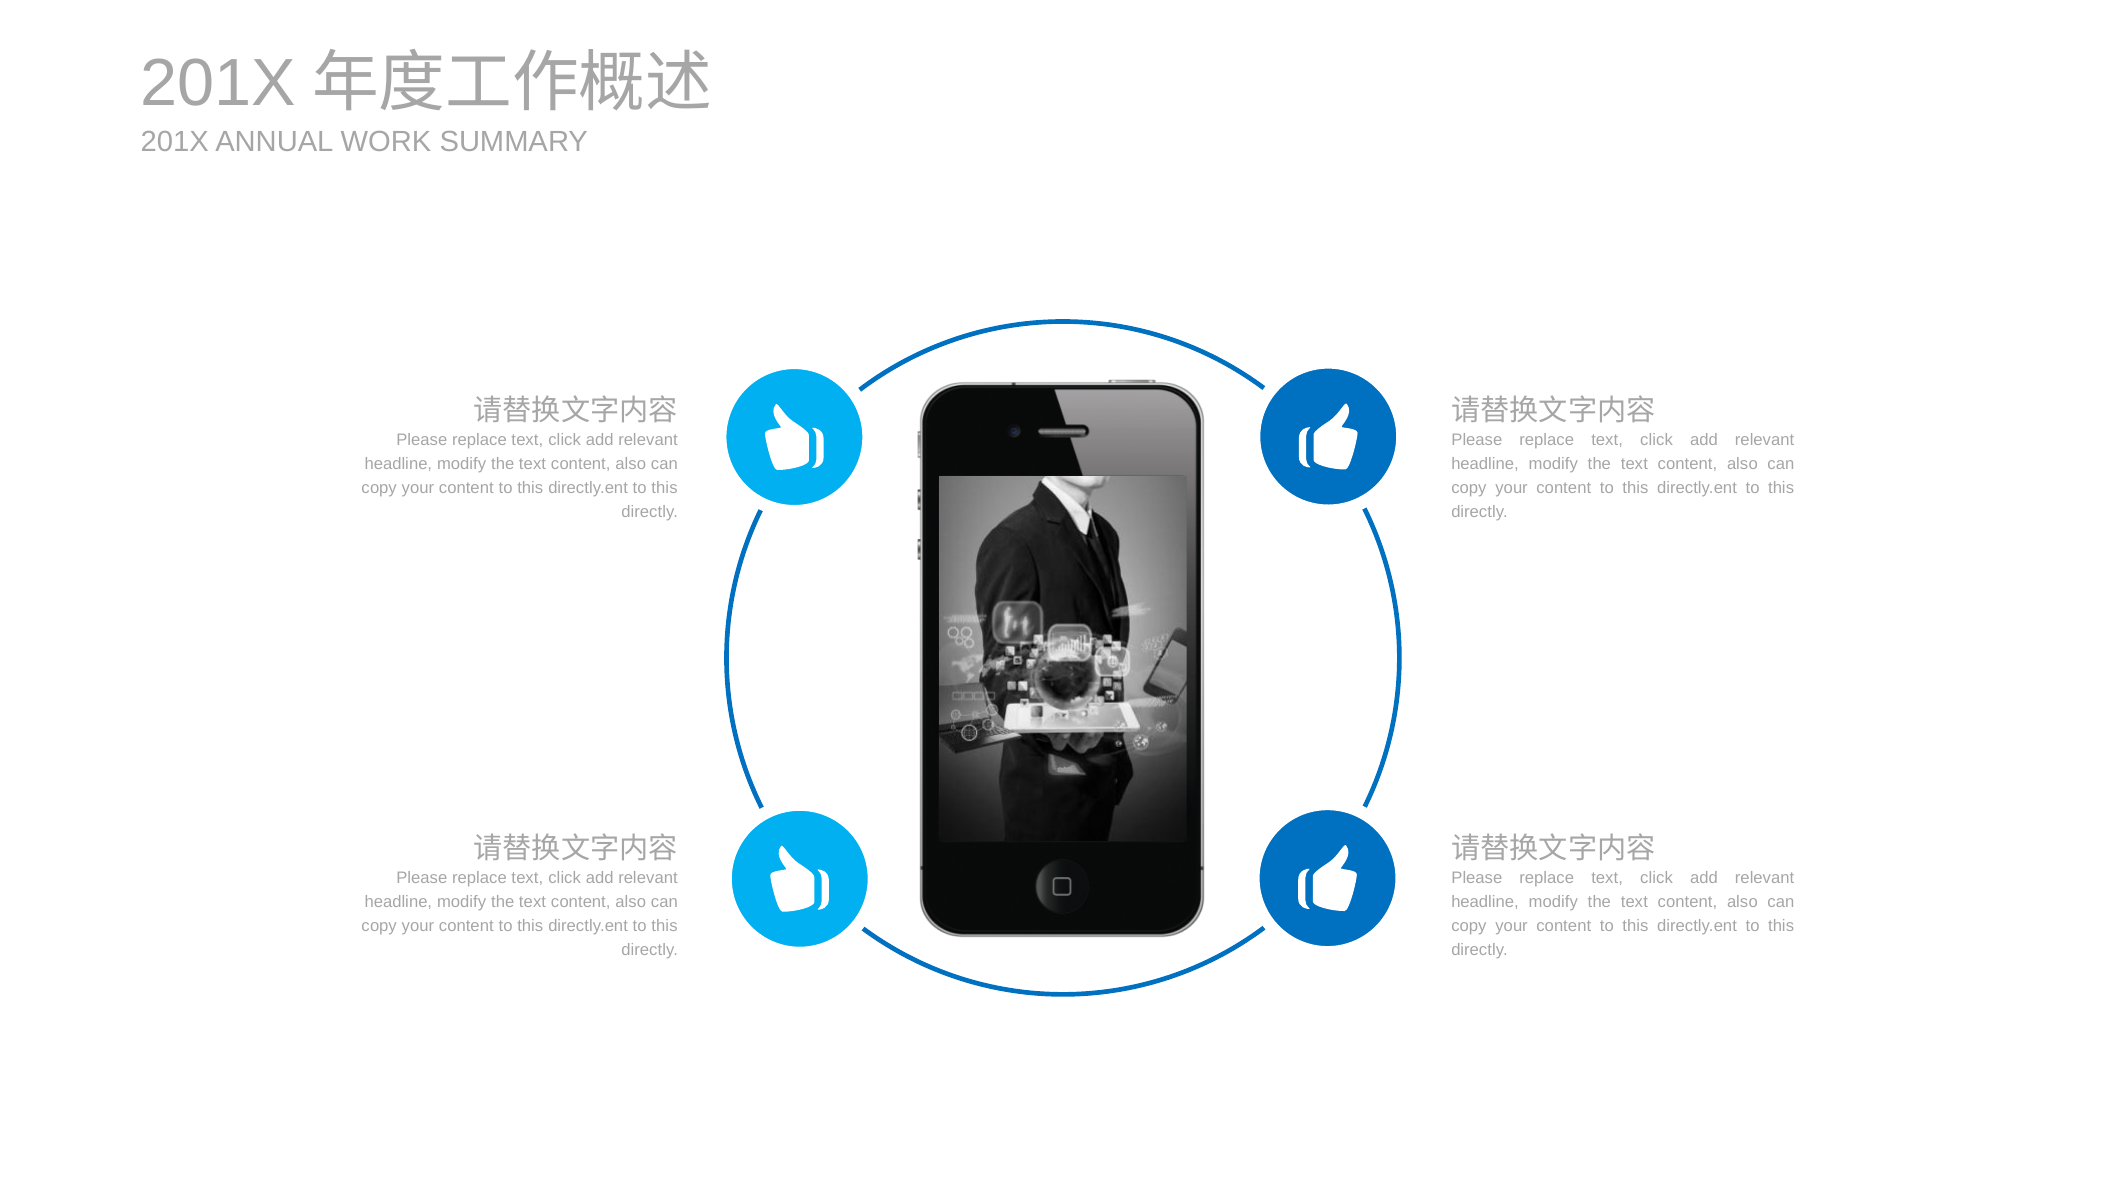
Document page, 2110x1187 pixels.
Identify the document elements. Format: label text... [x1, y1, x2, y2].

text_box 201X ANNUAL WORK SUMMARY [140, 122, 602, 158]
text_box Please replace text, click add relevant headline, modify the text content, also can copy your content to this directly.ent to this directly. [1436, 856, 1810, 973]
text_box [908, 377, 1218, 939]
text_box 请替换文字内容 [1436, 376, 1727, 417]
text_box Please replace text, click add relevant headline, modify the text content, also can copy your content to this directly.ent to this directly. [319, 417, 693, 535]
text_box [1254, 362, 1403, 511]
text_box Please replace text, click add relevant headline, modify the text content, also can copy your content to this directly.ent to this directly. [1436, 417, 1810, 535]
text_box 201X年度工作概述 [140, 38, 789, 119]
text_box 请替换文字内容 [402, 376, 693, 417]
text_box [720, 362, 869, 512]
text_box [725, 804, 874, 953]
text_box Please replace text, click add relevant headline, modify the text content, also can copy your content to this directly.ent to this directly. [319, 856, 693, 973]
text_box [1253, 803, 1402, 953]
text_box [725, 320, 1401, 996]
text_box 请替换文字内容 [402, 814, 693, 856]
text_box 请替换文字内容 [1436, 814, 1727, 856]
